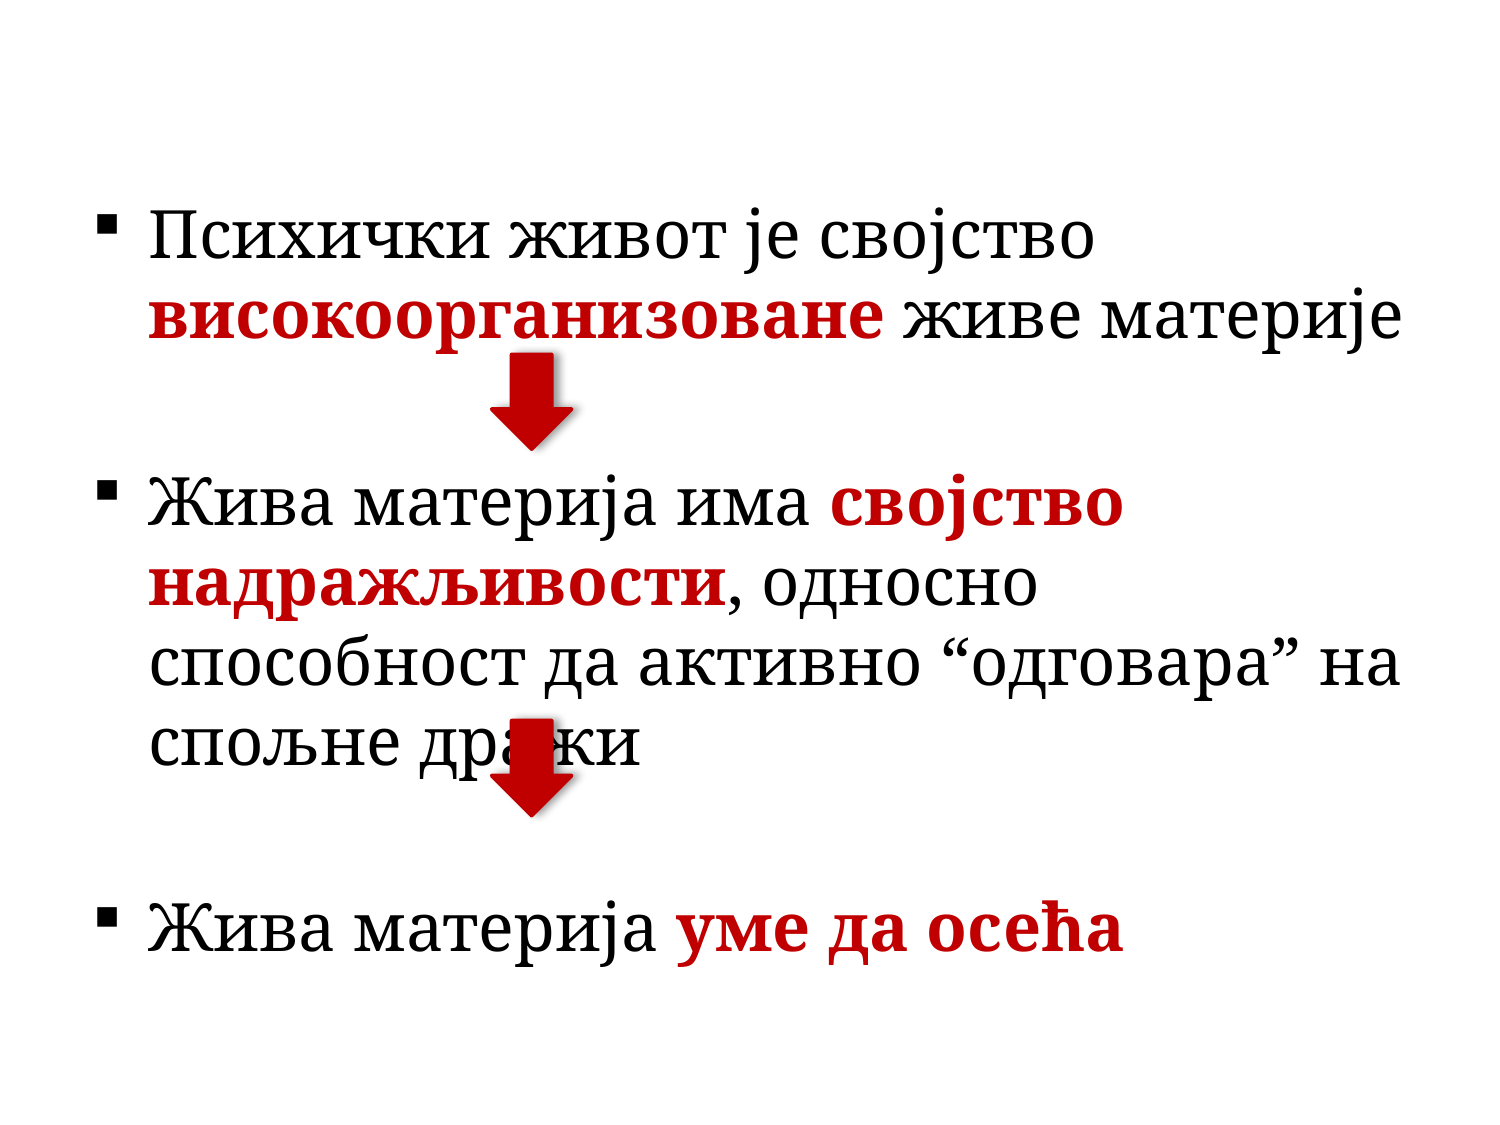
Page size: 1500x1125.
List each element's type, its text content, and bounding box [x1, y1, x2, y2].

list Психички живот је својство високоорганизоване живе материје Жива материја има својство надражљивости, односно способност да активно “одговара” на спољне дражи Жива материја уме да осећа [76, 184, 1428, 928]
text_box [489, 352, 574, 451]
text_box [489, 718, 574, 818]
